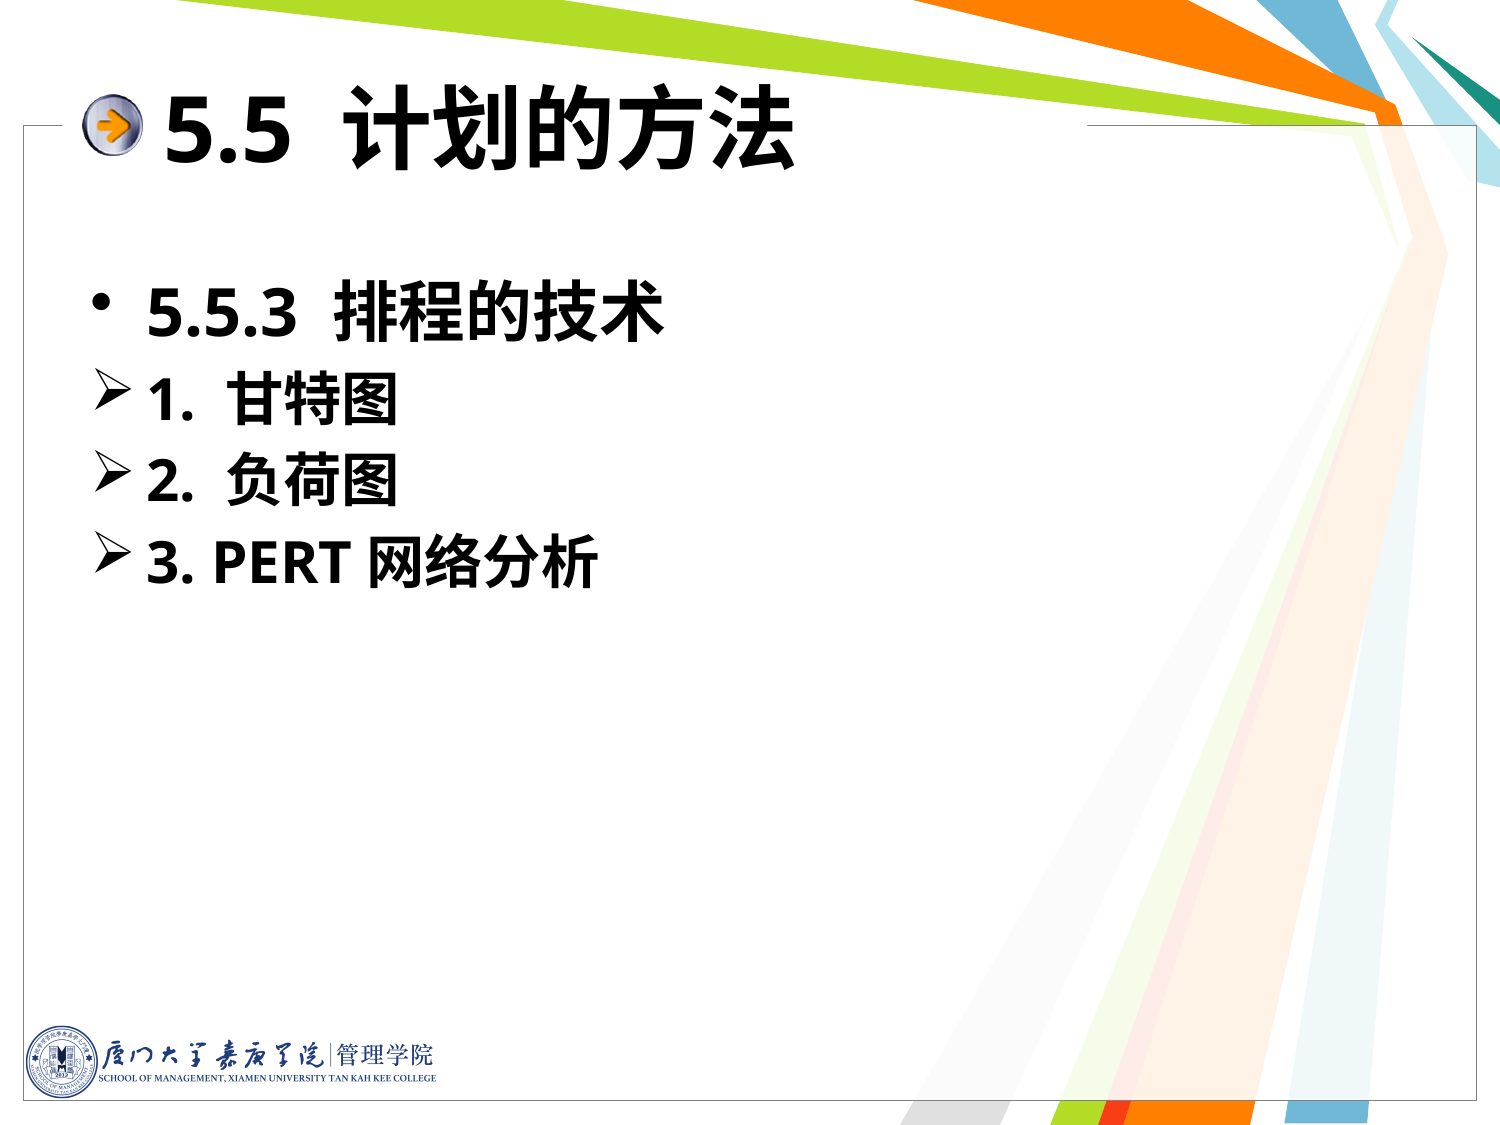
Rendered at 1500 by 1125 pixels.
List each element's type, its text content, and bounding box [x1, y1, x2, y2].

picture [24, 1024, 438, 1100]
picture [82, 94, 143, 156]
list 5.5.3 排程的技术 1. 甘特图 2. 负荷图 3. PERT网络分析 [75, 262, 1425, 1005]
title 5.5 计划的方法 [148, 32, 1182, 220]
